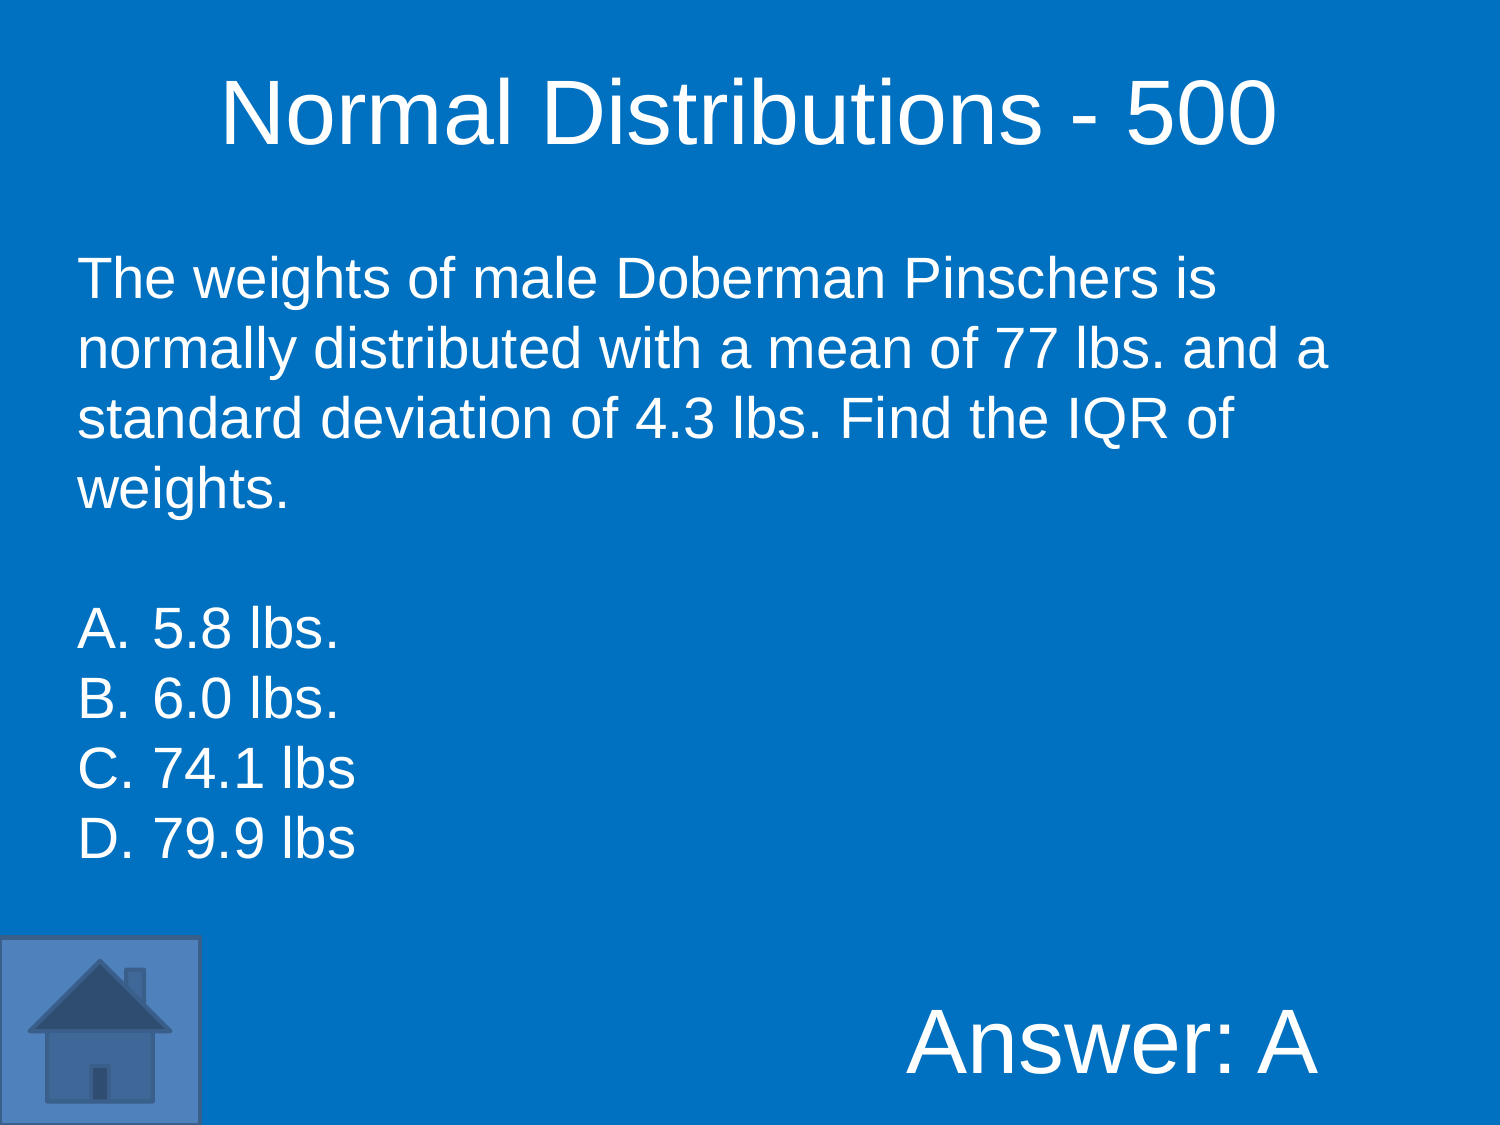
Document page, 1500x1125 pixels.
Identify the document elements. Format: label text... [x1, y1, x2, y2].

text_box Answer: A [891, 974, 1442, 1100]
text_box Normal Distributions - 500 [74, 45, 1425, 232]
text_box [0, 935, 202, 1125]
text_box The weights of male Doberman Pinschers is normally distributed with a mean of 77 lbs. and a standard deviation of 4.3 lbs. Find the IQR of weights. 5.8 lbs. 6.0 lbs. 74.1 lbs 79.9 lbs [62, 232, 1442, 878]
